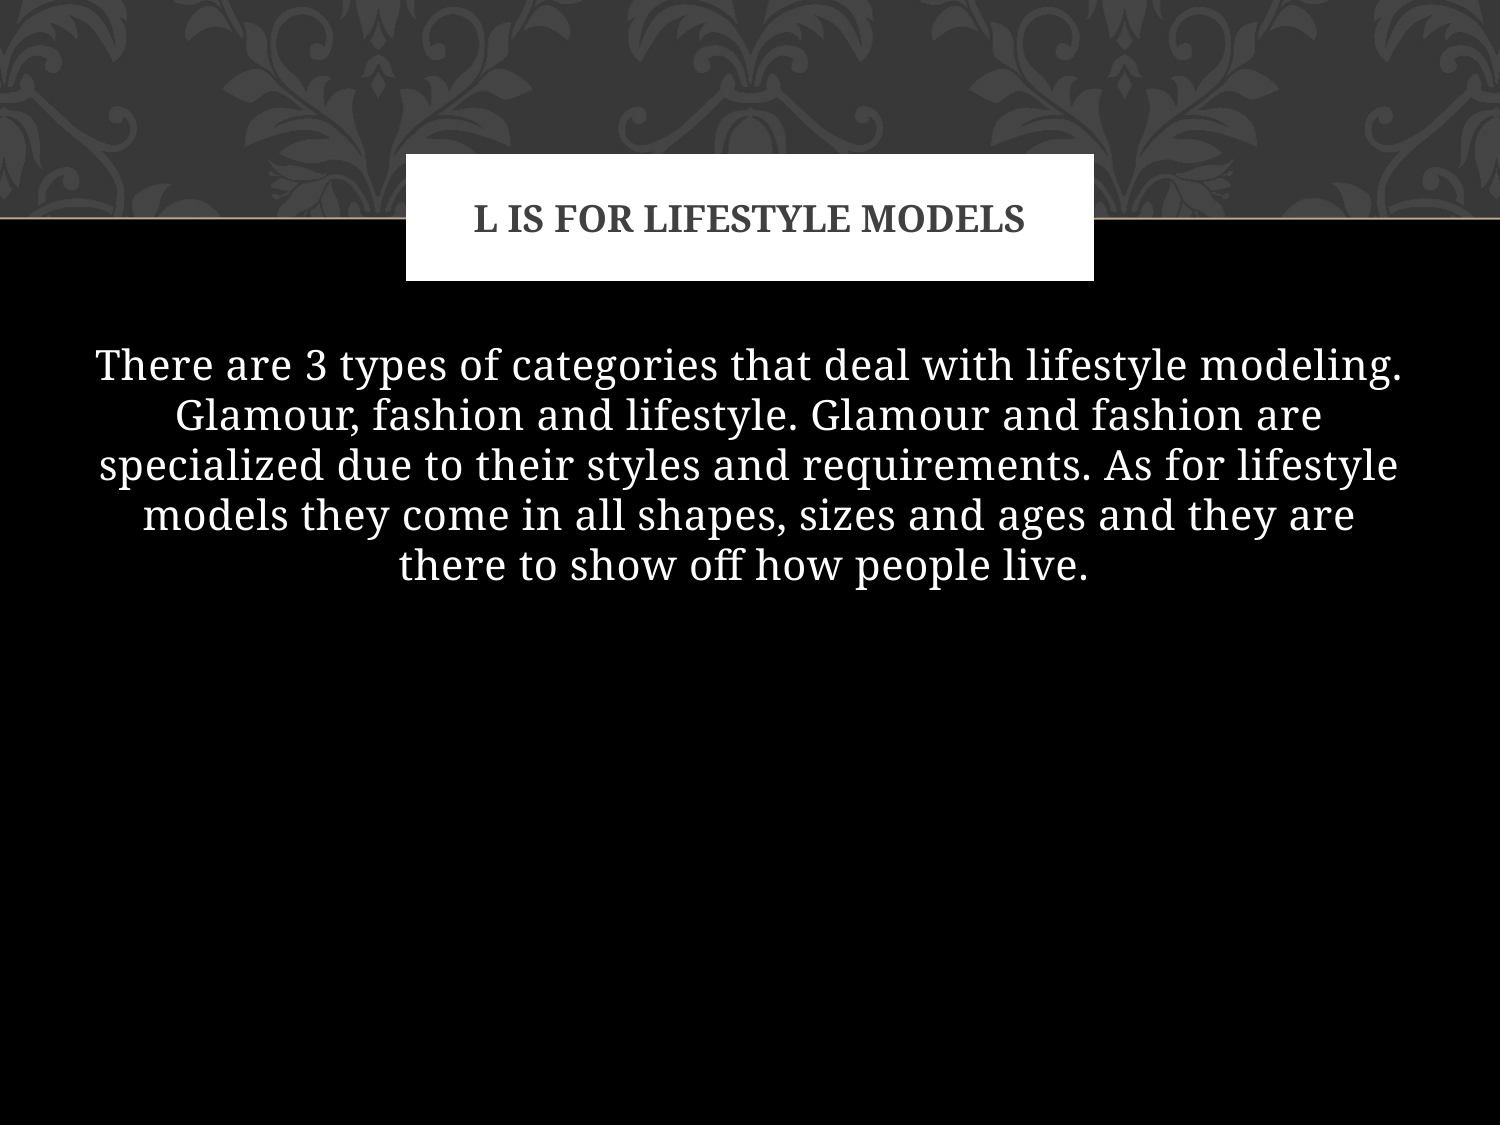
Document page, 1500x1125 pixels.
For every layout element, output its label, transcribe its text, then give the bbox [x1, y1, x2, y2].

title L is for lifestyle models [406, 154, 1094, 281]
list There are 3 types of categories that deal with lifestyle modeling. Glamour, fashion and lifestyle. Glamour and fashion are specialized due to their styles and requirements. As for lifestyle models they come in all shapes, sizes and ages and they are there to show off how people live. [75, 331, 1425, 1000]
